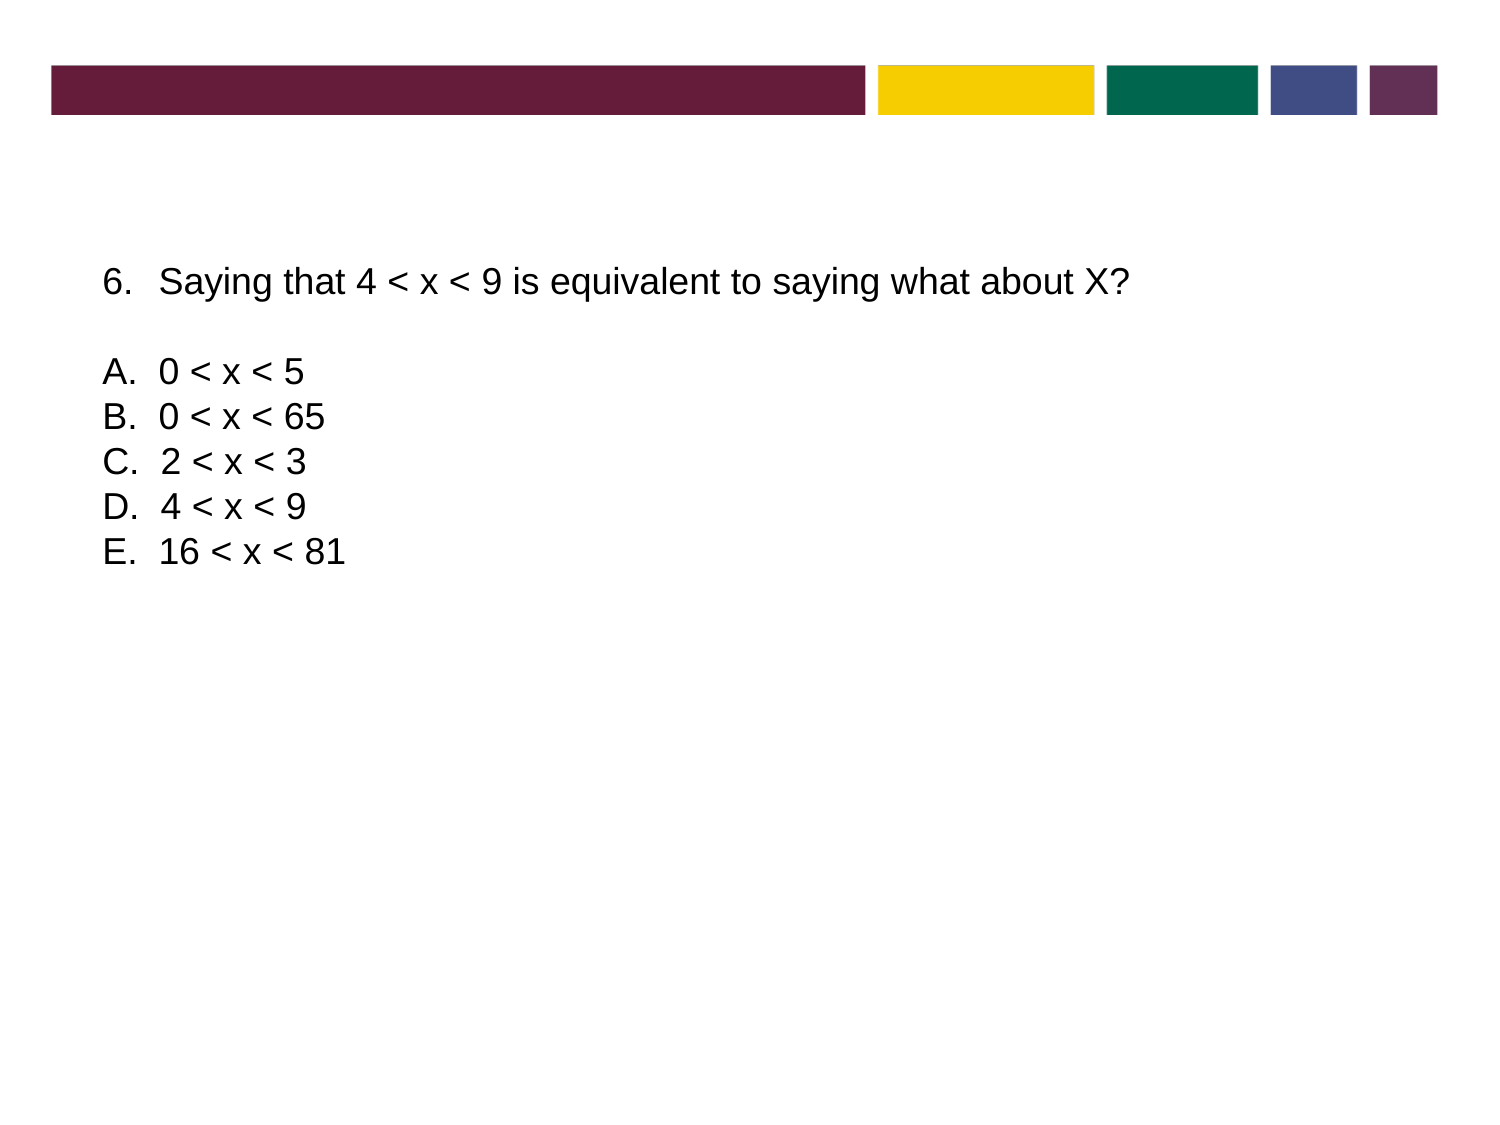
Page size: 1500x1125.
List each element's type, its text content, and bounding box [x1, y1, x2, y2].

text_box Saying that 4 < x < 9 is equivalent to saying what about X? A. 0 < x < 5 B. 0 < x < 65 C. 2 < x < 3 D. 4 < x < 9 16 < x < 81 [87, 249, 1388, 715]
picture [37, 49, 1438, 116]
